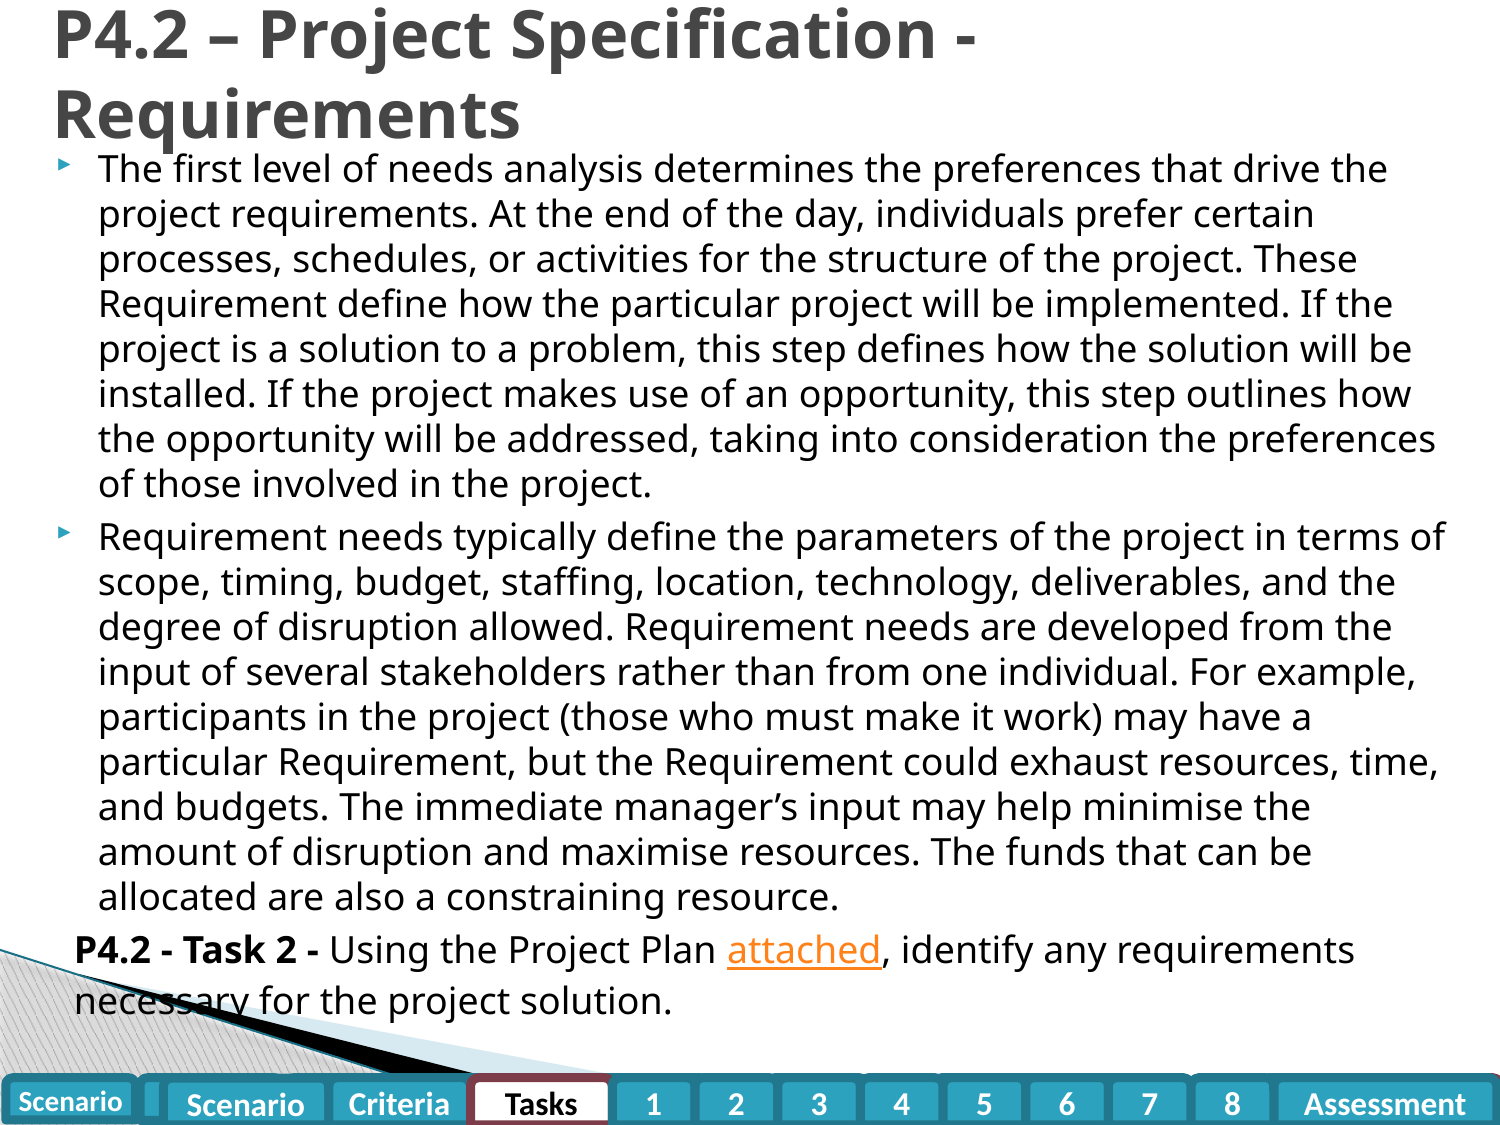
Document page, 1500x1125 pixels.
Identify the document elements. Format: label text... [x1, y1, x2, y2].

text_box 5 [938, 1073, 1026, 1125]
text_box 6 [1021, 1073, 1108, 1125]
text_box 4 [855, 1073, 943, 1125]
text_box Assessment [1274, 1073, 1500, 1125]
text_box 2 [690, 1073, 778, 1125]
text_box 1 [607, 1073, 695, 1125]
text_box Criteria [324, 1073, 470, 1125]
text_box 7 [1103, 1073, 1191, 1125]
text_box 8 [1186, 1073, 1279, 1125]
text_box Scenario [158, 1073, 328, 1125]
text_box Tasks [466, 1073, 612, 1125]
title P4.2 – Project Specification - Requirements [37, 19, 1471, 126]
list The first level of needs analysis determines the preferences that drive the project requirements. At the end of the day, individuals prefer certain processes, schedules, or activities for the structure of the project. These Requirement define how the particular project will be implemented. If the project is a solution to a problem, this step defines how the solution will be installed. If the project makes use of an opportunity, this step outlines how the opportunity will be addressed, taking into consideration the preferences of those involved in the project. Requirement needs typically define the parameters of the project in terms of scope, timing, budget, staffing, location, technology, deliverables, and the degree of disruption allowed. Requirement needs are developed from the input of several stakeholders rather than from one individual. For example, participants in the project (those who must make it work) may have a particular Requirement, but the Requirement could exhaust resources, time, and budgets. The immediate manager’s input may help minimise the amount of disruption and maximise resources. The funds that can be allocated are also a constraining resource. P4.2 - Task 2 - Using the Project Plan attached, identify any requirements necessary for the project solution. [41, 137, 1471, 1035]
text_box 3 [773, 1073, 860, 1125]
